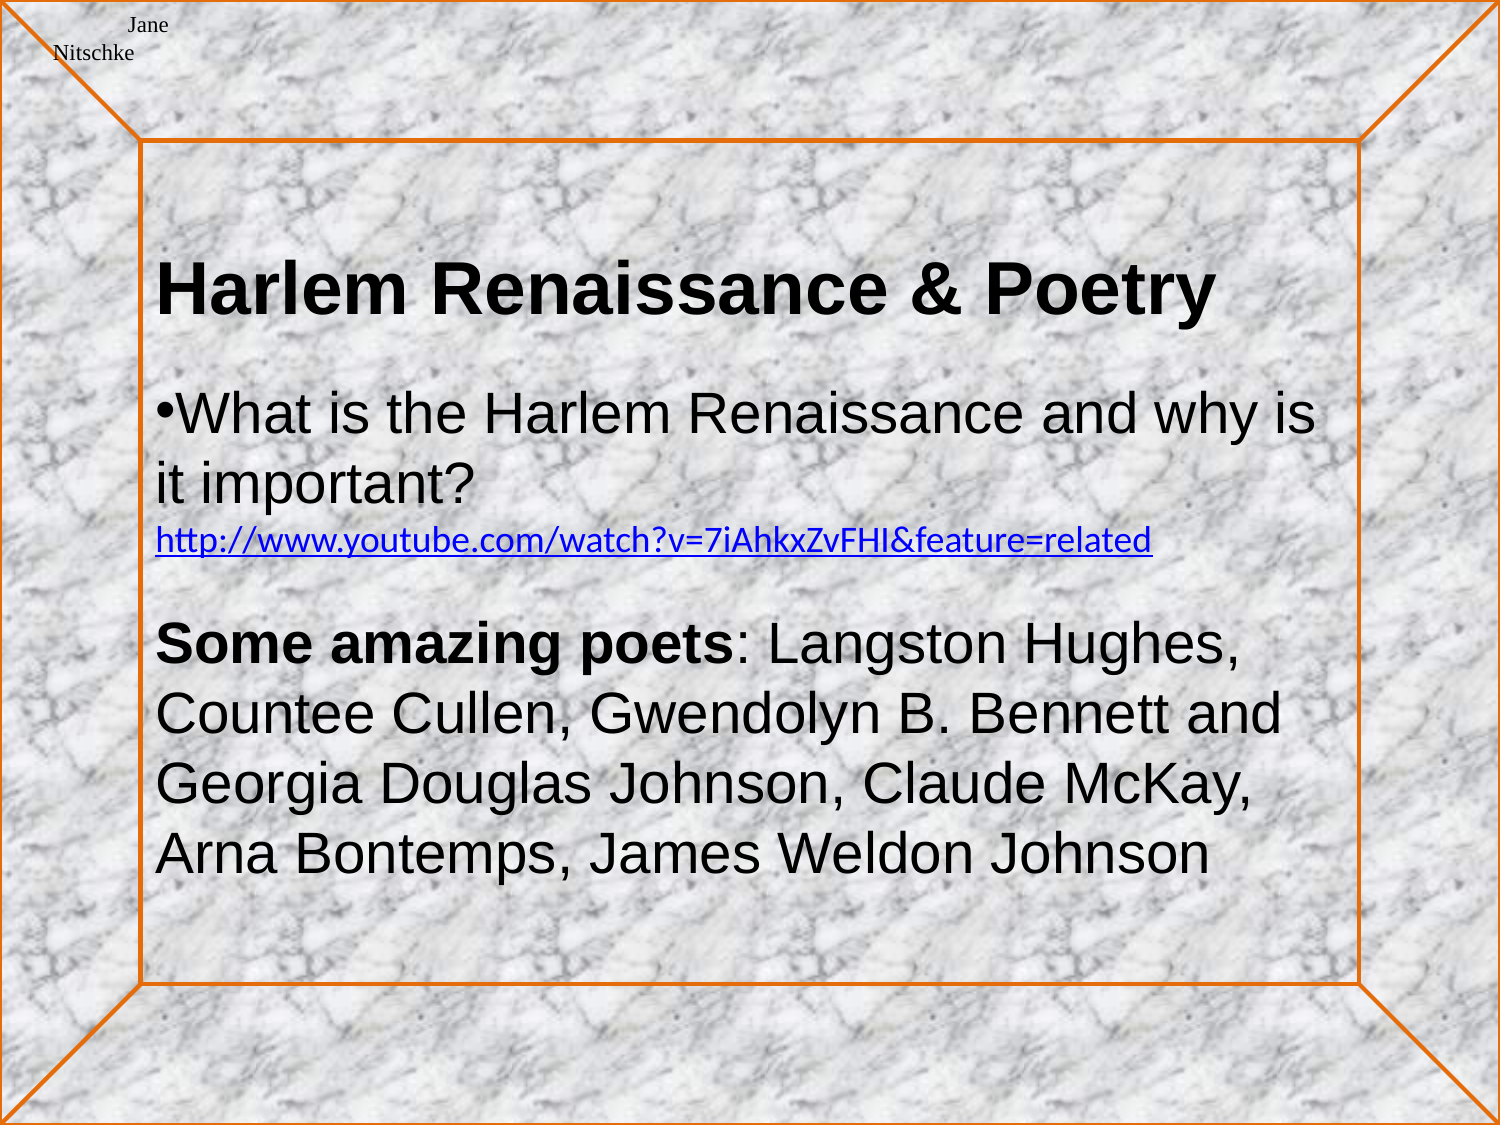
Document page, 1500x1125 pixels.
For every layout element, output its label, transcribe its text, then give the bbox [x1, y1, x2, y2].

text_box Harlem Renaissance & Poetry What is the Harlem Renaissance and why is it important? http://www.youtube.com/watch?v=7iAhkxZvFHI&feature=related Some amazing poets: Langston Hughes, Countee Cullen, Gwendolyn B. Bennett and Georgia Douglas Johnson, Claude McKay, Arna Bontemps, James Weldon Johnson [0, 0, 1500, 1125]
text_box Jane Nitschke [37, 16, 197, 59]
